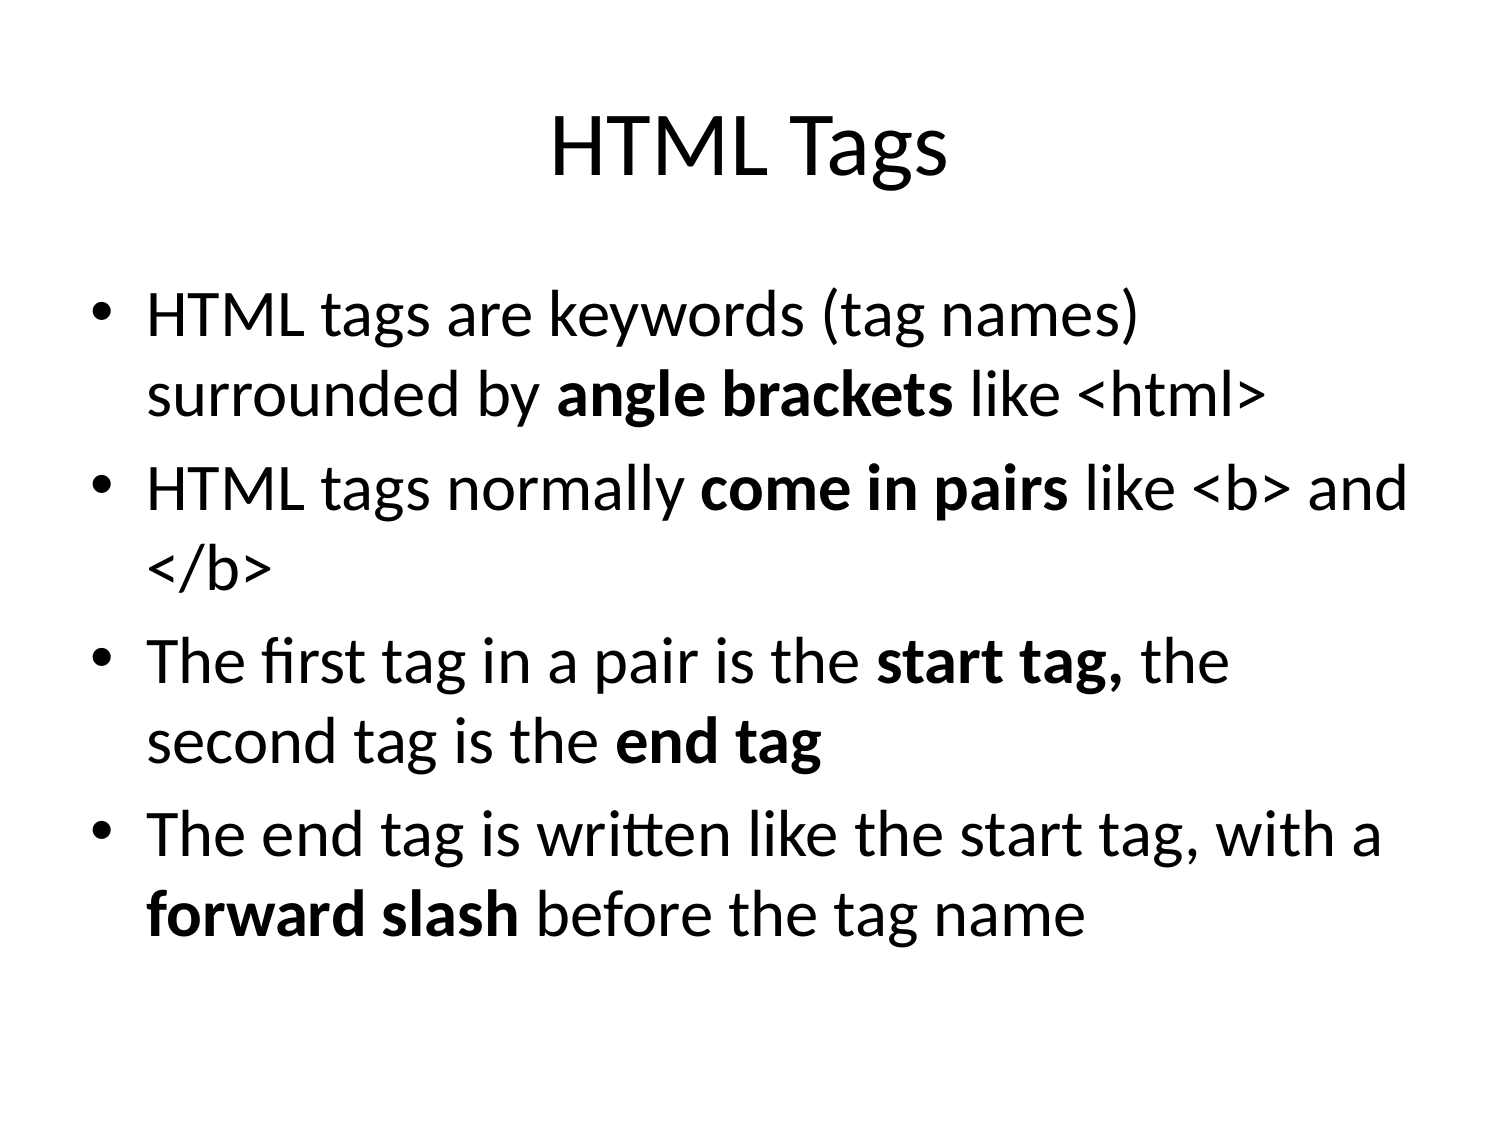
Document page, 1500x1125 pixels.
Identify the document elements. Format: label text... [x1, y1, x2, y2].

list HTML tags are keywords (tag names) surrounded by angle brackets like <html> HTML tags normally come in pairs like <b> and </b> The first tag in a pair is the start tag, the second tag is the end tag The end tag is written like the start tag, with a forward slash before the tag name [75, 262, 1425, 1005]
title HTML Tags [75, 45, 1425, 233]
